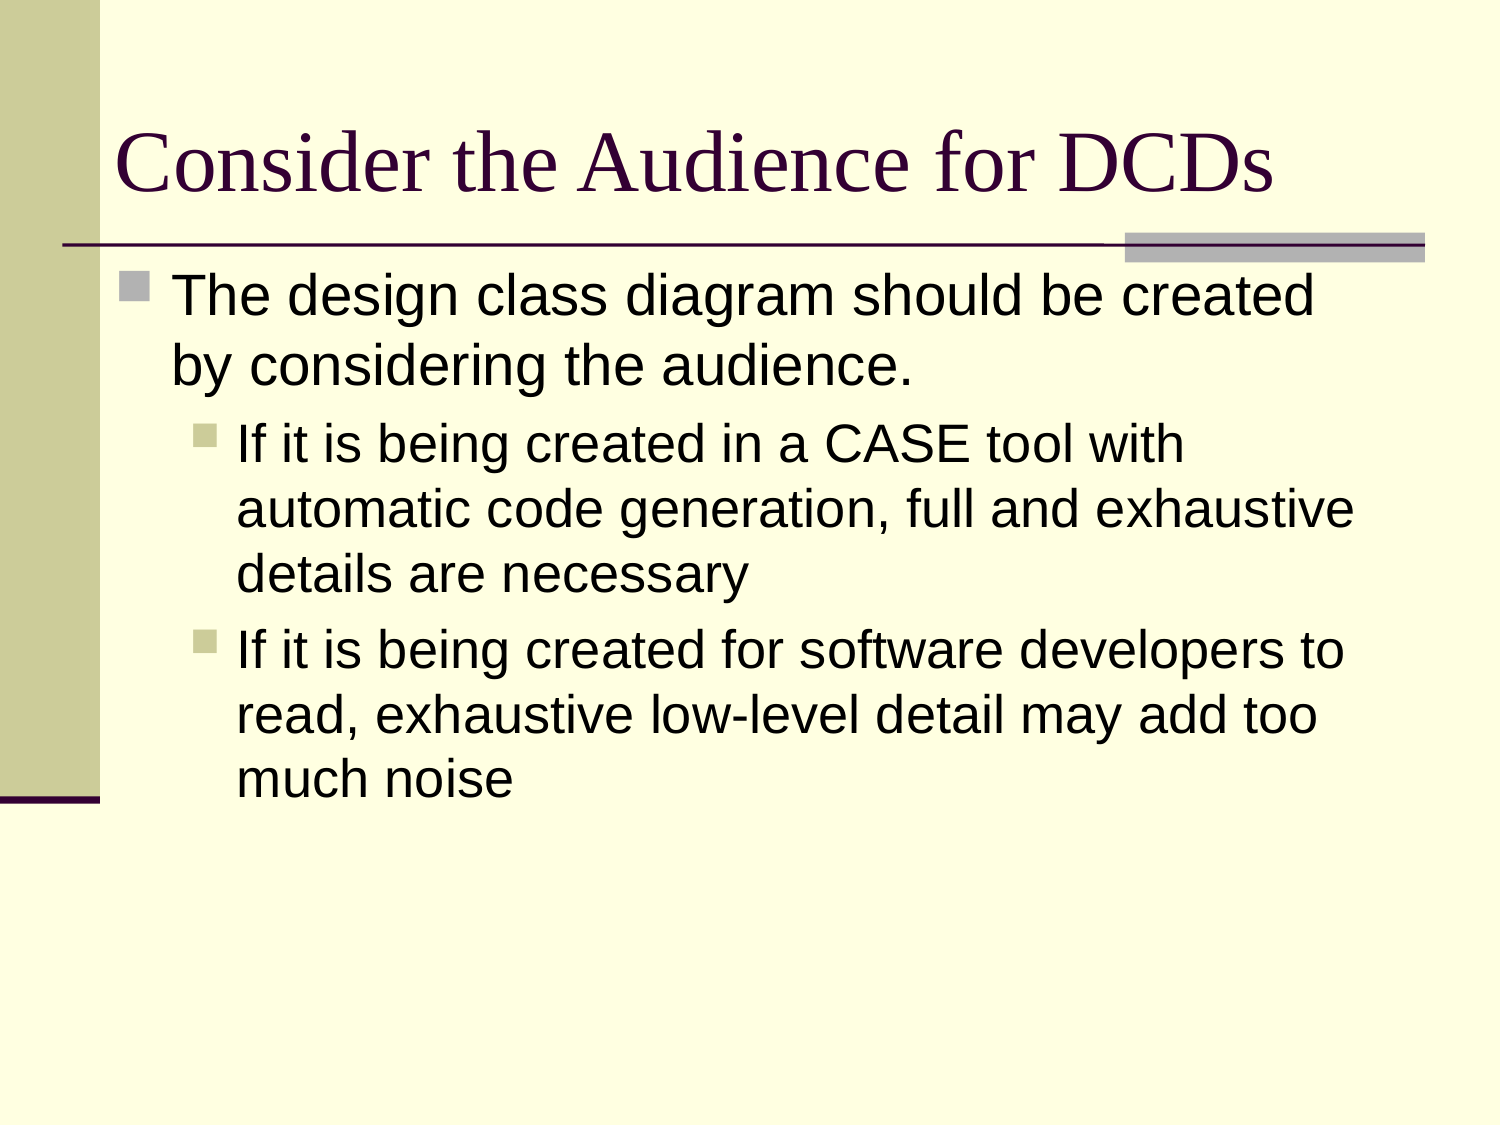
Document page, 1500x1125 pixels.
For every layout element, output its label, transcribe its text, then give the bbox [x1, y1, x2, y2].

list The design class diagram should be created by considering the audience. If it is being created in a CASE tool with automatic code generation, full and exhaustive details are necessary If it is being created for software developers to read, exhaustive low-level detail may add too much noise [99, 249, 1376, 994]
title Consider the Audience for DCDs [99, 62, 1376, 249]
